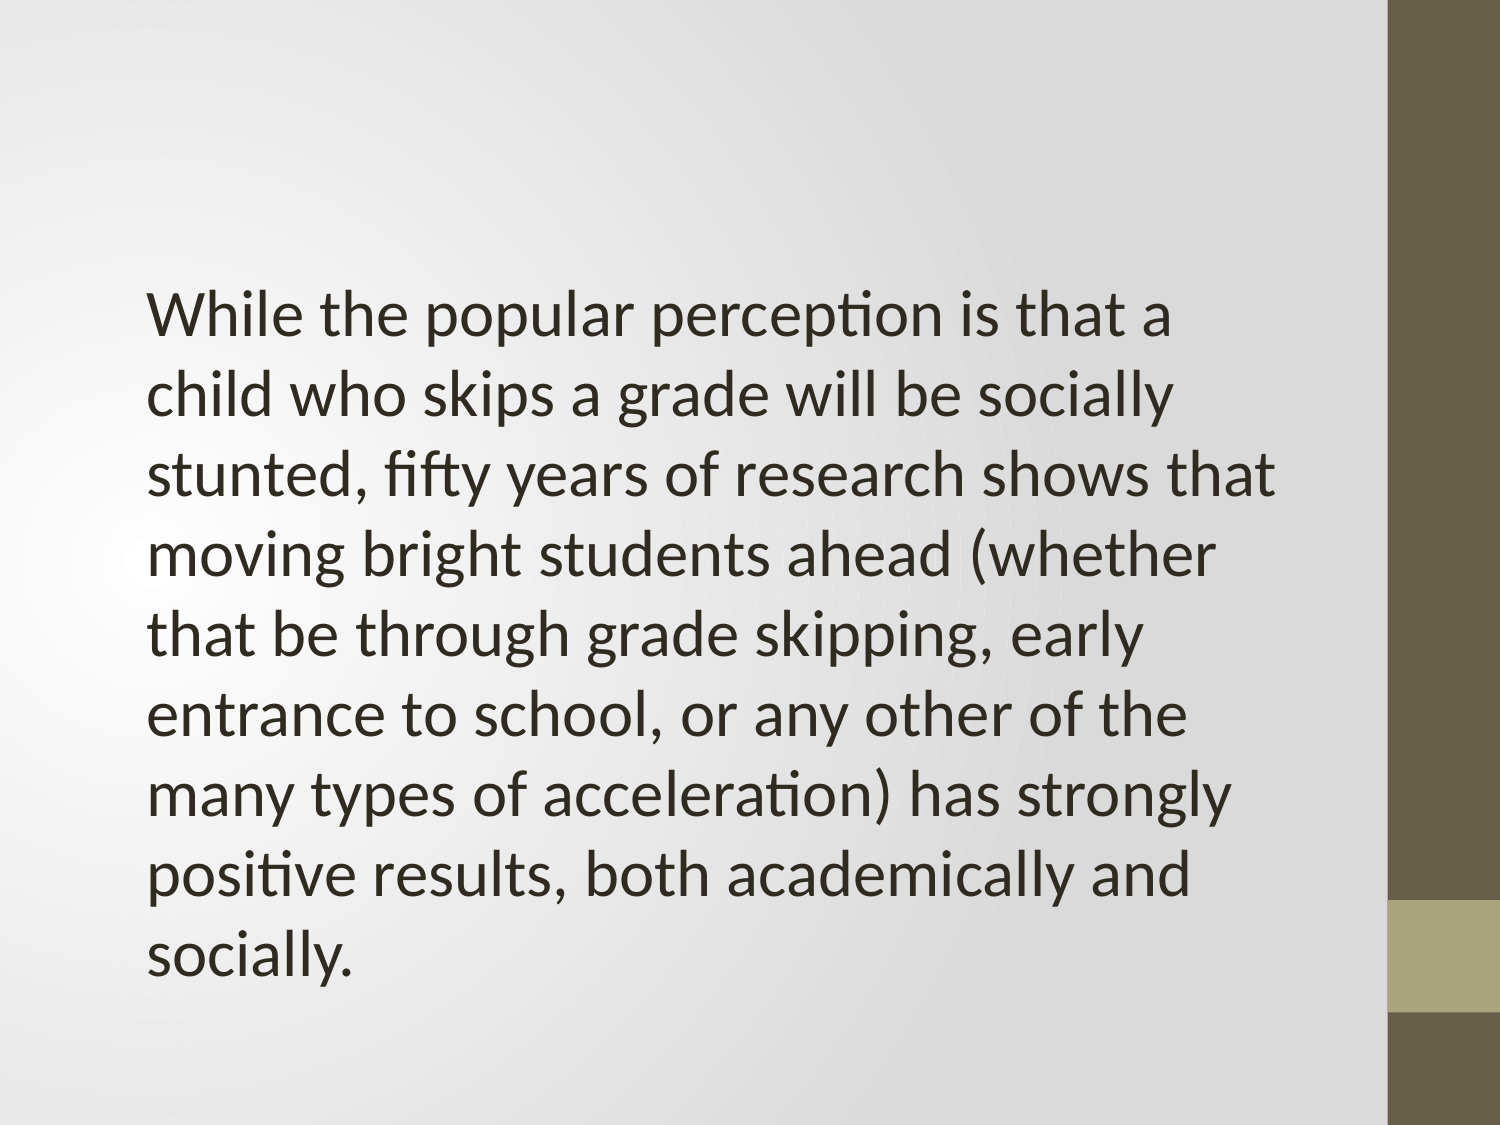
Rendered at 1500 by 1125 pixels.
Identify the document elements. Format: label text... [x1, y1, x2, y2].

list While the popular perception is that a child who skips a grade will be socially stunted, fifty years of research shows that moving bright students ahead (whether that be through grade skipping, early entrance to school, or any other of the many types of acceleration) has strongly positive results, both academically and socially. [75, 262, 1325, 1050]
